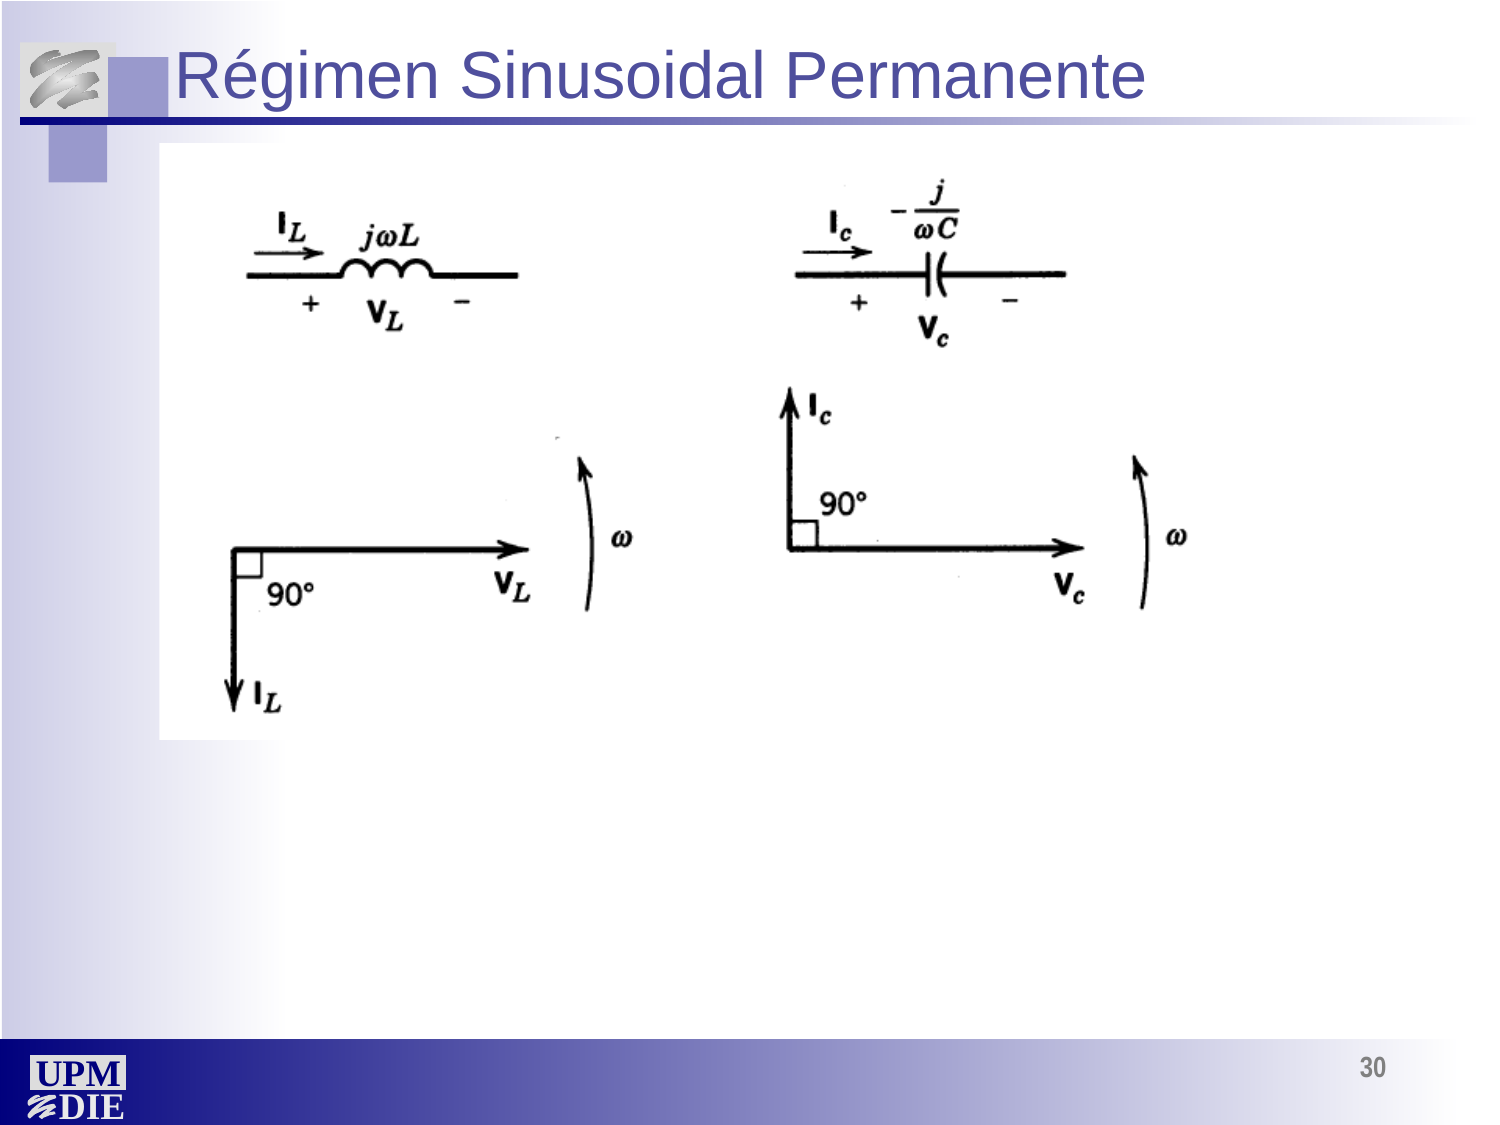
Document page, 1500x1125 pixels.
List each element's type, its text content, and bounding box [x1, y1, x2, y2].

title Régimen Sinusoidal Permanente [159, 23, 1430, 120]
picture [159, 142, 1217, 740]
